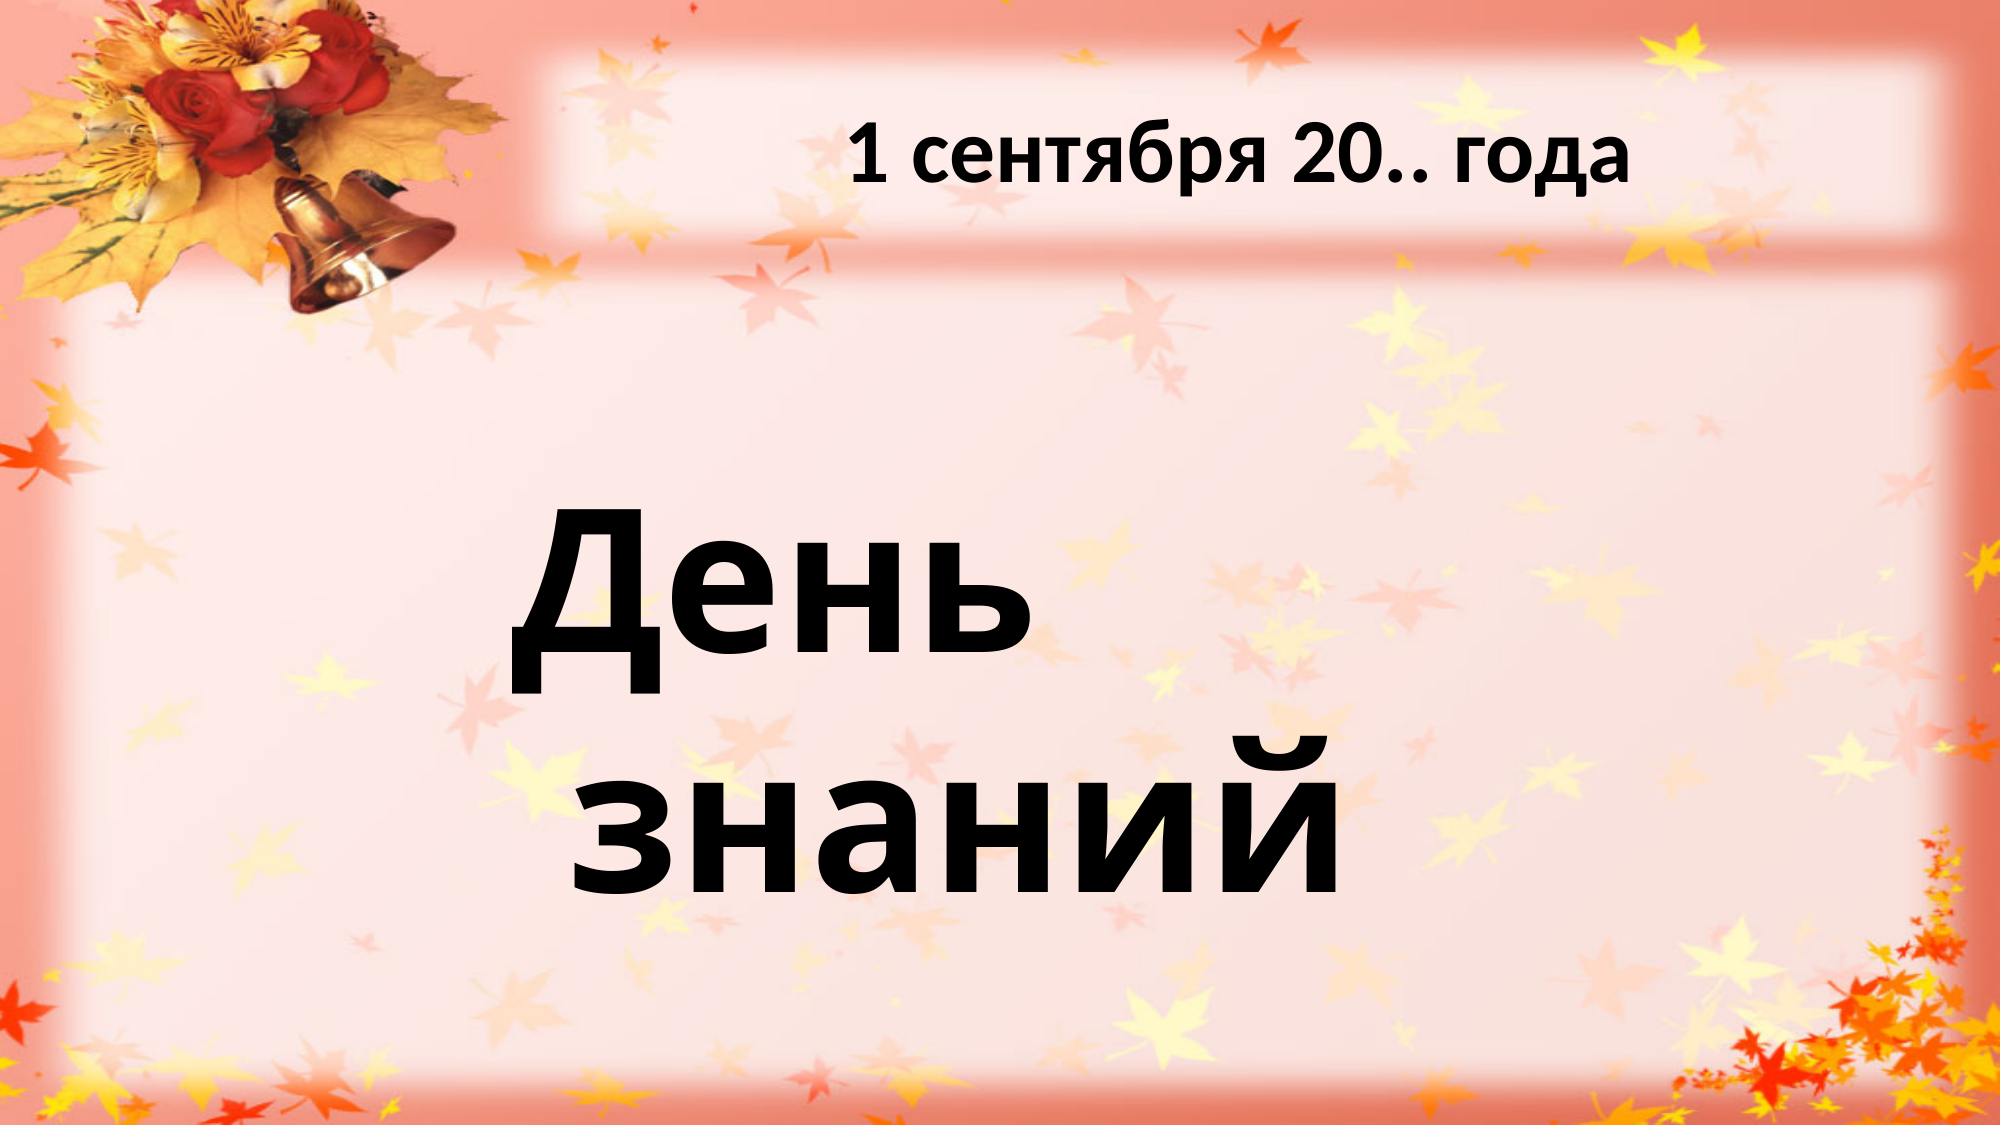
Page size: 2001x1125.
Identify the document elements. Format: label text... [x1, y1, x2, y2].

title 1 сентября 20.. года [577, 58, 1901, 233]
picture [0, 0, 2000, 1125]
list День знаний [495, 445, 1523, 716]
